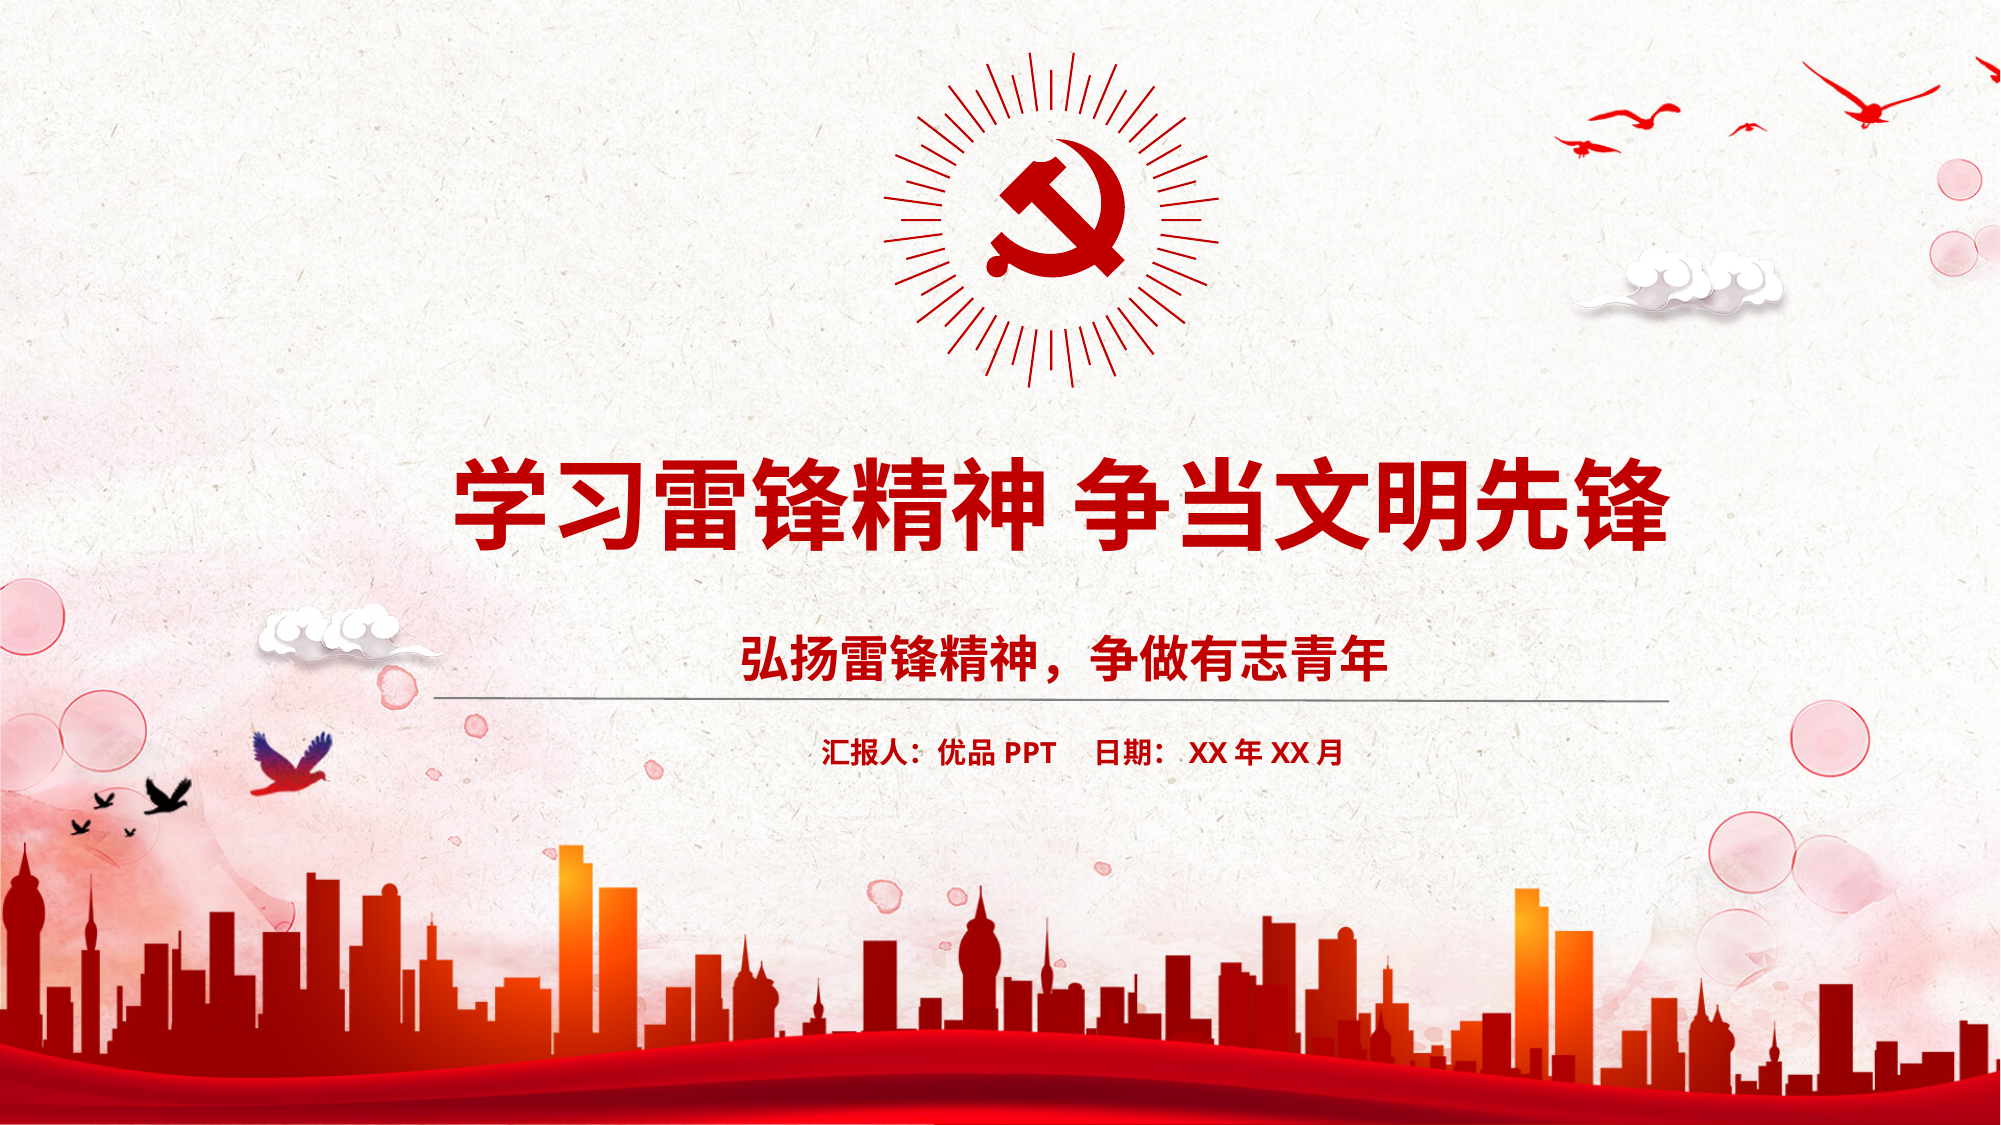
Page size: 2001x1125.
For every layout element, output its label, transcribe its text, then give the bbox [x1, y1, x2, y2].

text_box 学习雷锋精神 争当文明先锋 [409, 447, 1693, 558]
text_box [433, 698, 1669, 702]
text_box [883, 52, 1219, 388]
text_box 弘扬雷锋精神，争做有志青年 [693, 625, 1410, 689]
picture [0, 0, 2001, 1125]
text_box 汇报人：优品PPT 日期：XX年XX月 [806, 727, 1361, 777]
